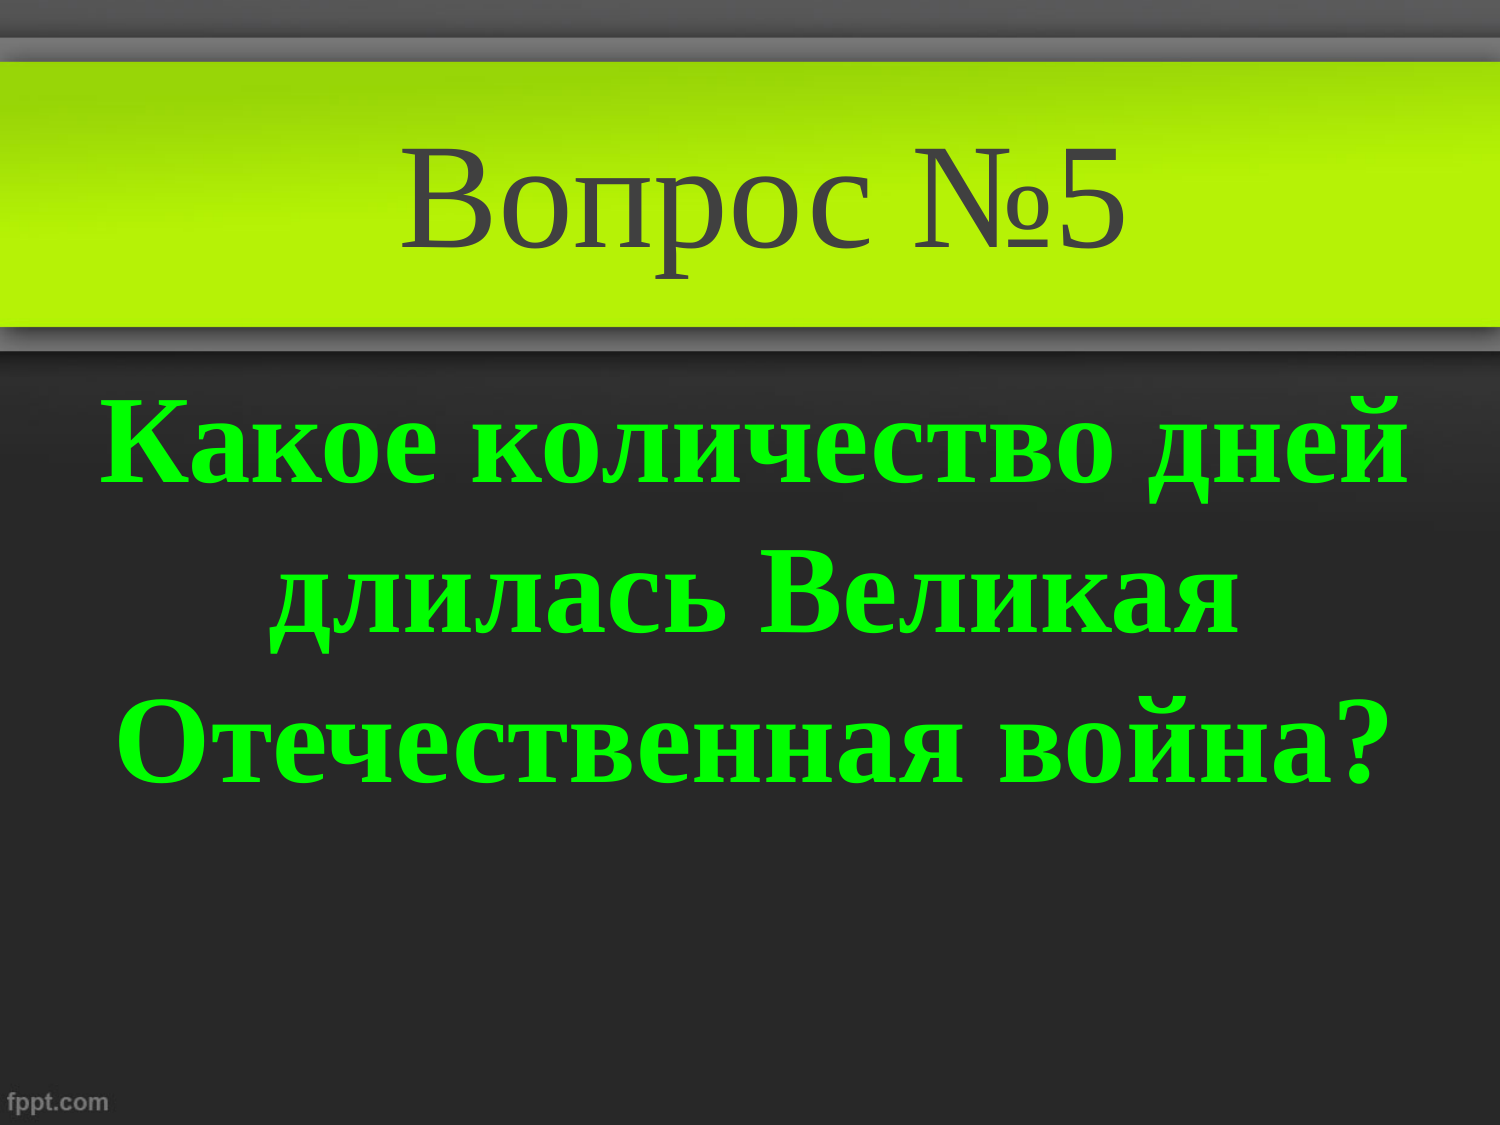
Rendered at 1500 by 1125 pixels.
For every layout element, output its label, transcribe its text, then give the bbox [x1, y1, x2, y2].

text_box Вопрос №5 [383, 89, 1199, 285]
text_box Какое количество дней длилась Великая Отечественная война? [29, 349, 1481, 815]
picture [0, 0, 1500, 1125]
